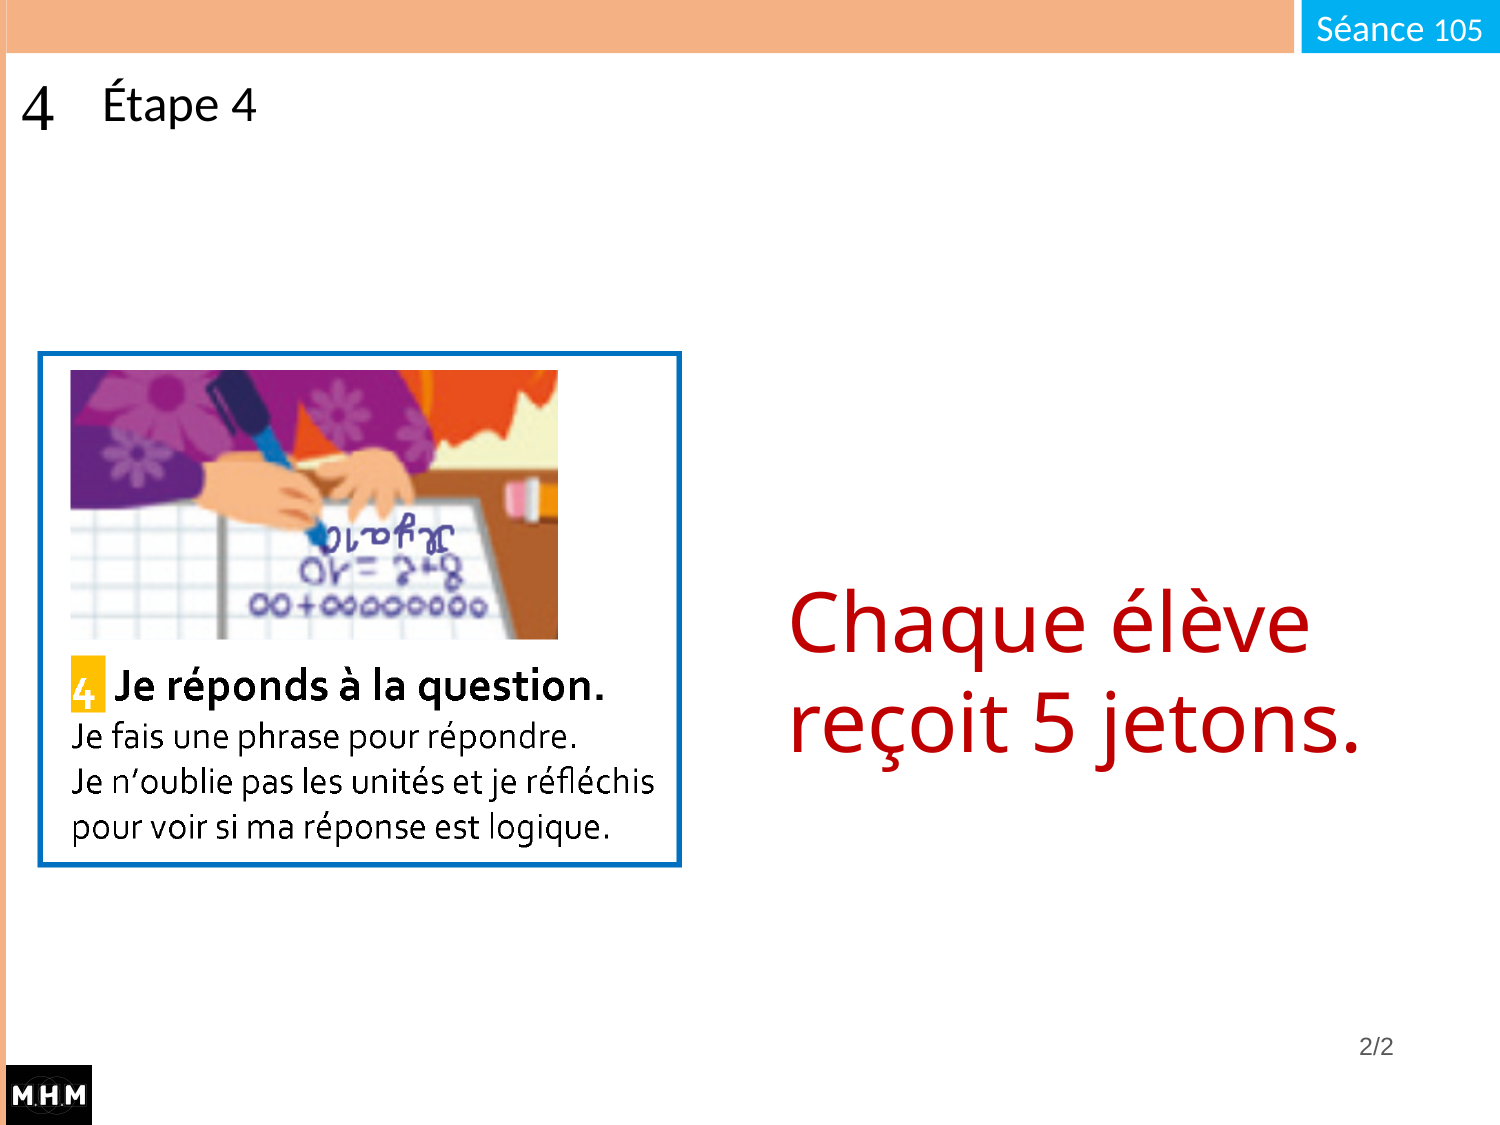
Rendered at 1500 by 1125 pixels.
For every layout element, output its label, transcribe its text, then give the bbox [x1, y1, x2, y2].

text_box Chaque élève reçoit 5 jetons. [773, 561, 1423, 777]
title Étape 4 [87, 32, 1382, 140]
picture [34, 350, 684, 869]
text_box 2/2 [1339, 1022, 1414, 1068]
picture [6, 1065, 92, 1125]
